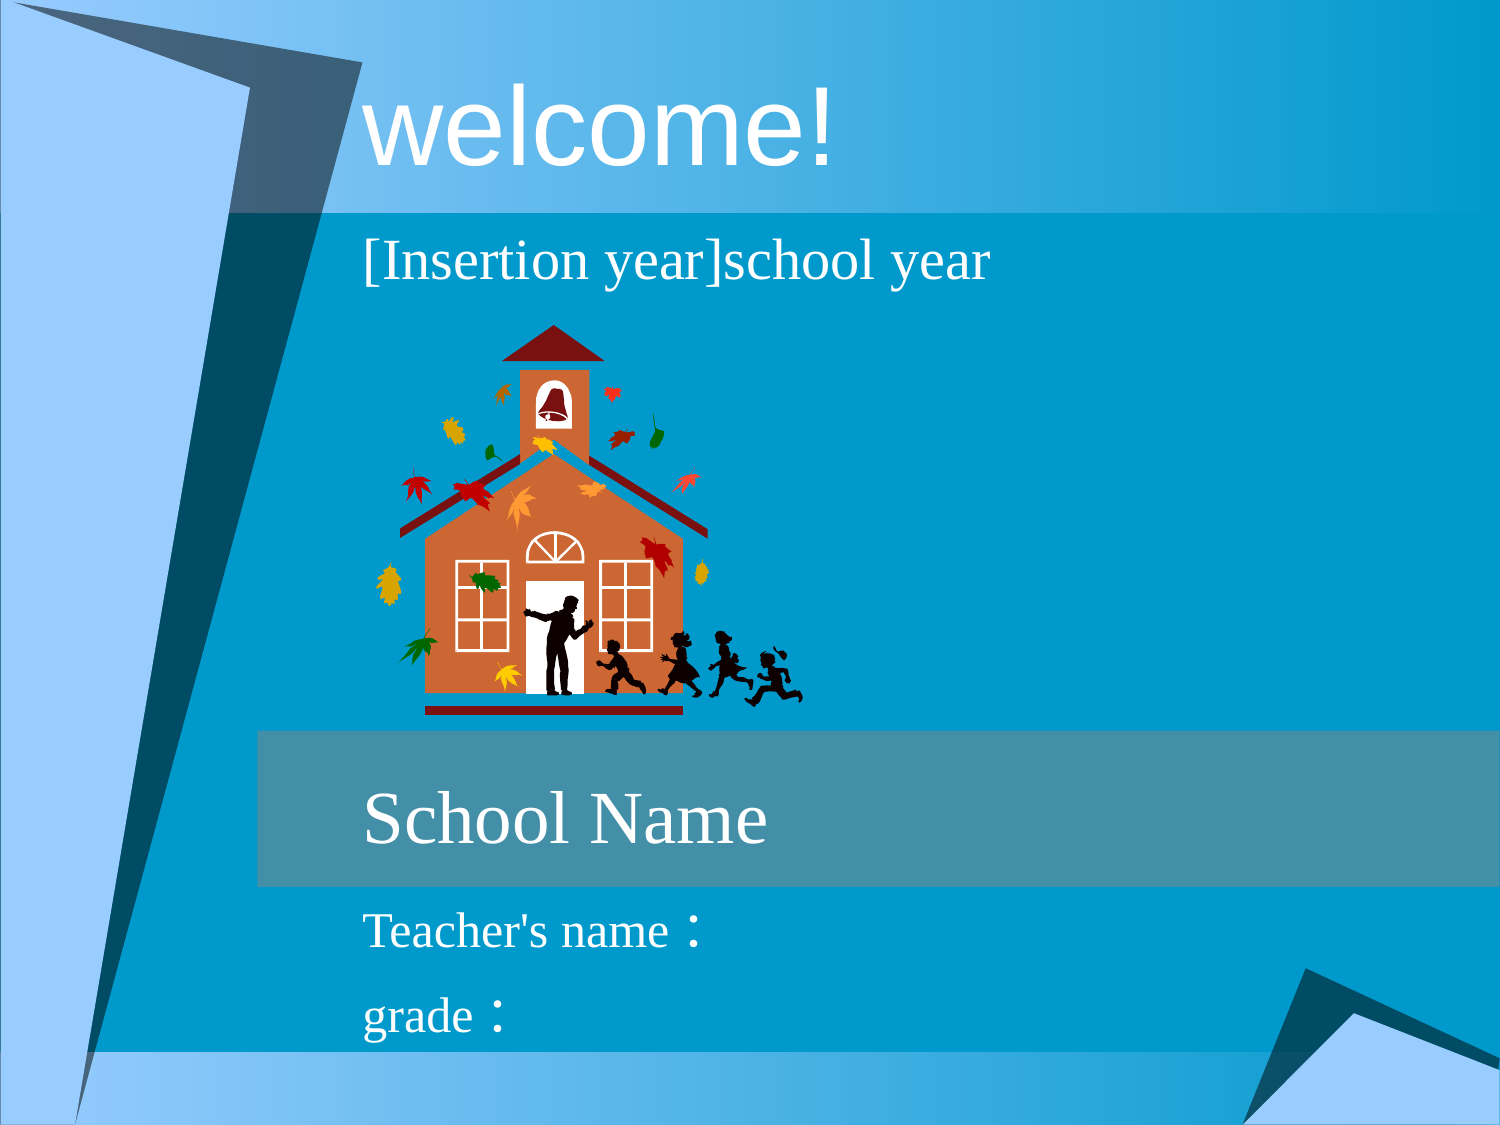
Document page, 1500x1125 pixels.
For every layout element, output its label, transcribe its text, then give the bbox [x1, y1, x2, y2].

text_box School Name [347, 760, 1474, 866]
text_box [374, 324, 805, 715]
subtitle [Insertion year]school year [347, 213, 1475, 286]
title welcome! [347, 12, 1475, 197]
slide_number [94, 1052, 357, 1125]
text_box Teacher's name： grade： [347, 890, 1474, 1051]
